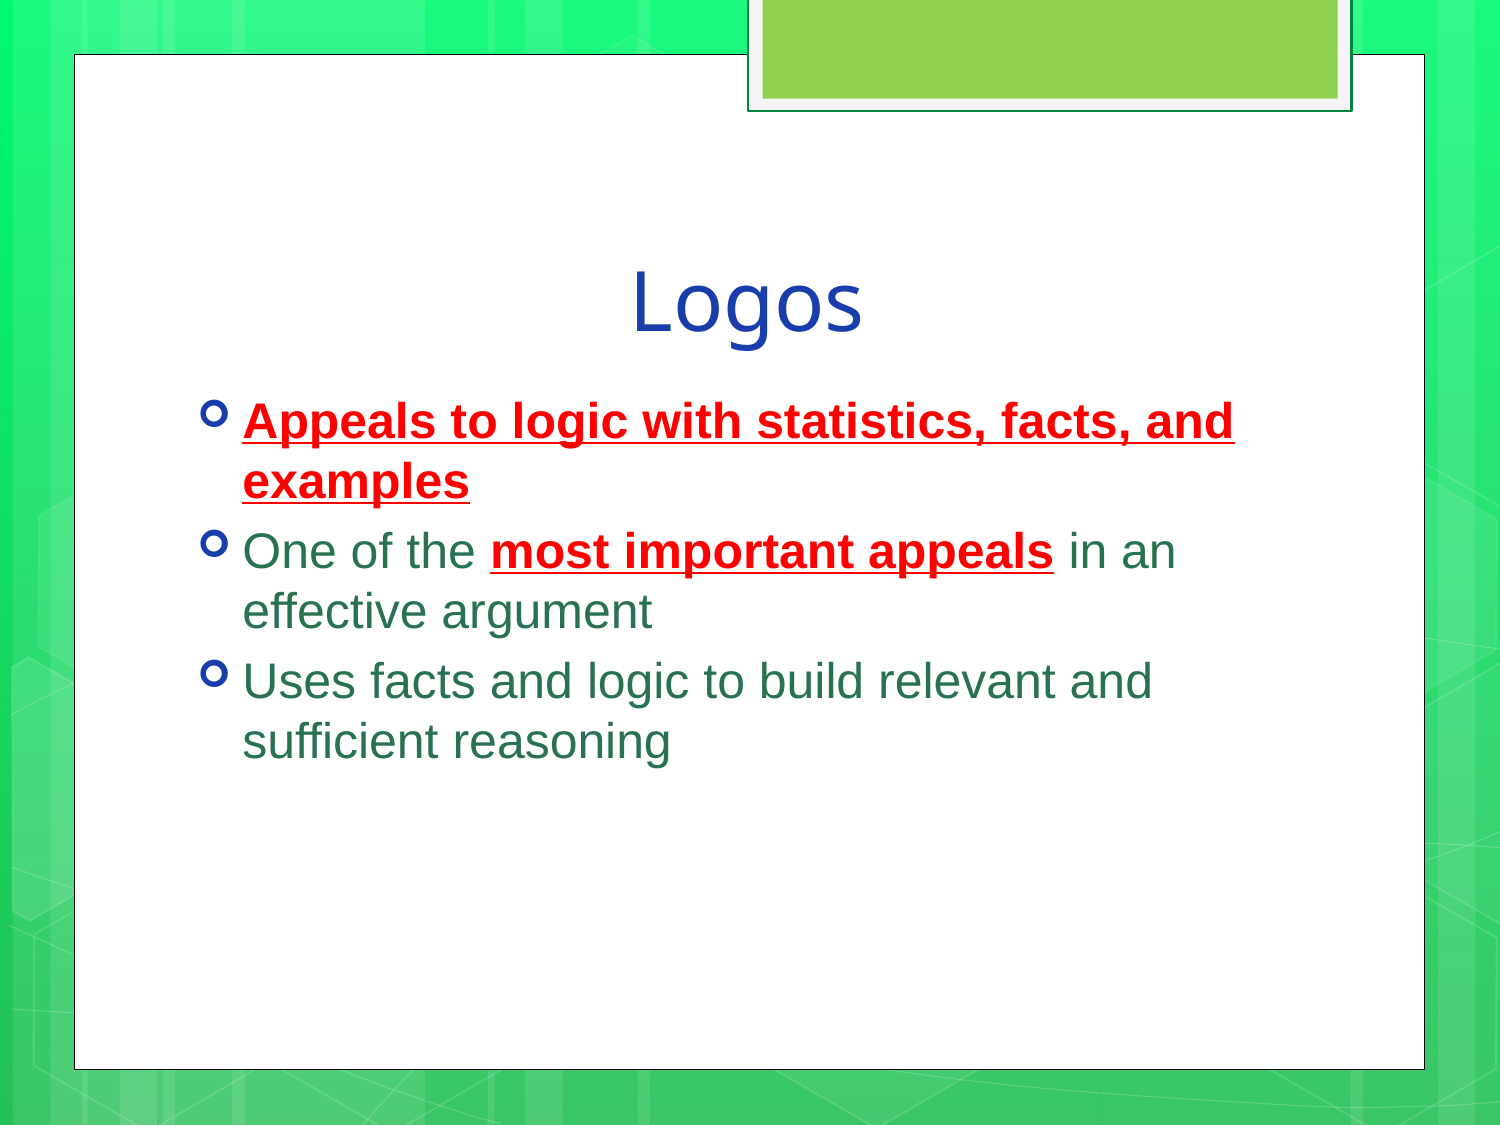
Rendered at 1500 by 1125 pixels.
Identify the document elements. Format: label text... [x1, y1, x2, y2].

list Appeals to logic with statistics, facts, and examples One of the most important appeals in an effective argument Uses facts and logic to build relevant and sufficient reasoning [171, 381, 1283, 957]
title Logos [171, 168, 1324, 357]
